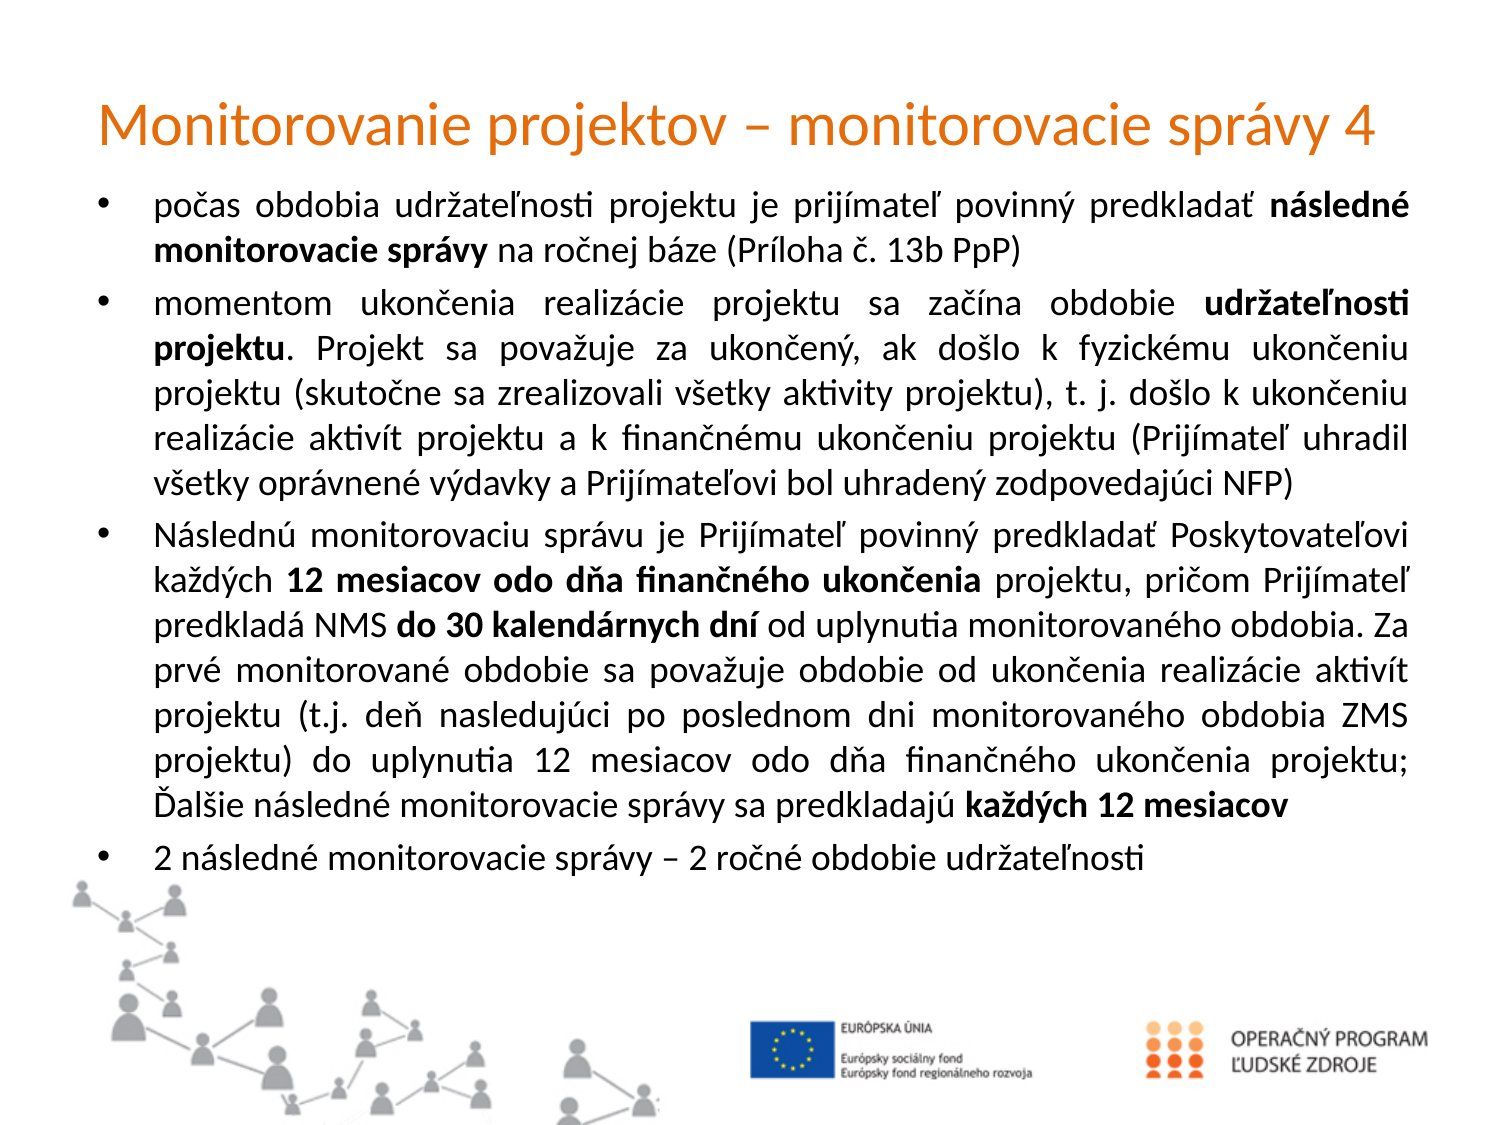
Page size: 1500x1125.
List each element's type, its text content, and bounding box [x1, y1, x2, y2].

title Monitorovanie projektov – monitorovacie správy 4 [81, 44, 1426, 172]
list počas obdobia udržateľnosti projektu je prijímateľ povinný predkladať následné monitorovacie správy na ročnej báze (Príloha č. 13b PpP) momentom ukončenia realizácie projektu sa začína obdobie udržateľnosti projektu. Projekt sa považuje za ukončený, ak došlo k fyzickému ukončeniu projektu (skutočne sa zrealizovali všetky aktivity projektu), t. j. došlo k ukončeniu realizácie aktivít projektu a k finančnému ukončeniu projektu (Prijímateľ uhradil všetky oprávnené výdavky a Prijímateľovi bol uhradený zodpovedajúci NFP) Následnú monitorovaciu správu je Prijímateľ povinný predkladať Poskytovateľovi každých 12 mesiacov odo dňa finančného ukončenia projektu, pričom Prijímateľ predkladá NMS do 30 kalendárnych dní od uplynutia monitorovaného obdobia. Za prvé monitorované obdobie sa považuje obdobie od ukončenia realizácie aktivít projektu (t.j. deň nasledujúci po poslednom dni monitorovaného obdobia ZMS projektu) do uplynutia 12 mesiacov odo dňa finančného ukončenia projektu; Ďalšie následné monitorovacie správy sa predkladajú každých 12 mesiacov 2 následné monitorovacie správy – 2 ročné obdobie udržateľnosti [81, 172, 1426, 1000]
picture [0, 0, 1500, 1125]
